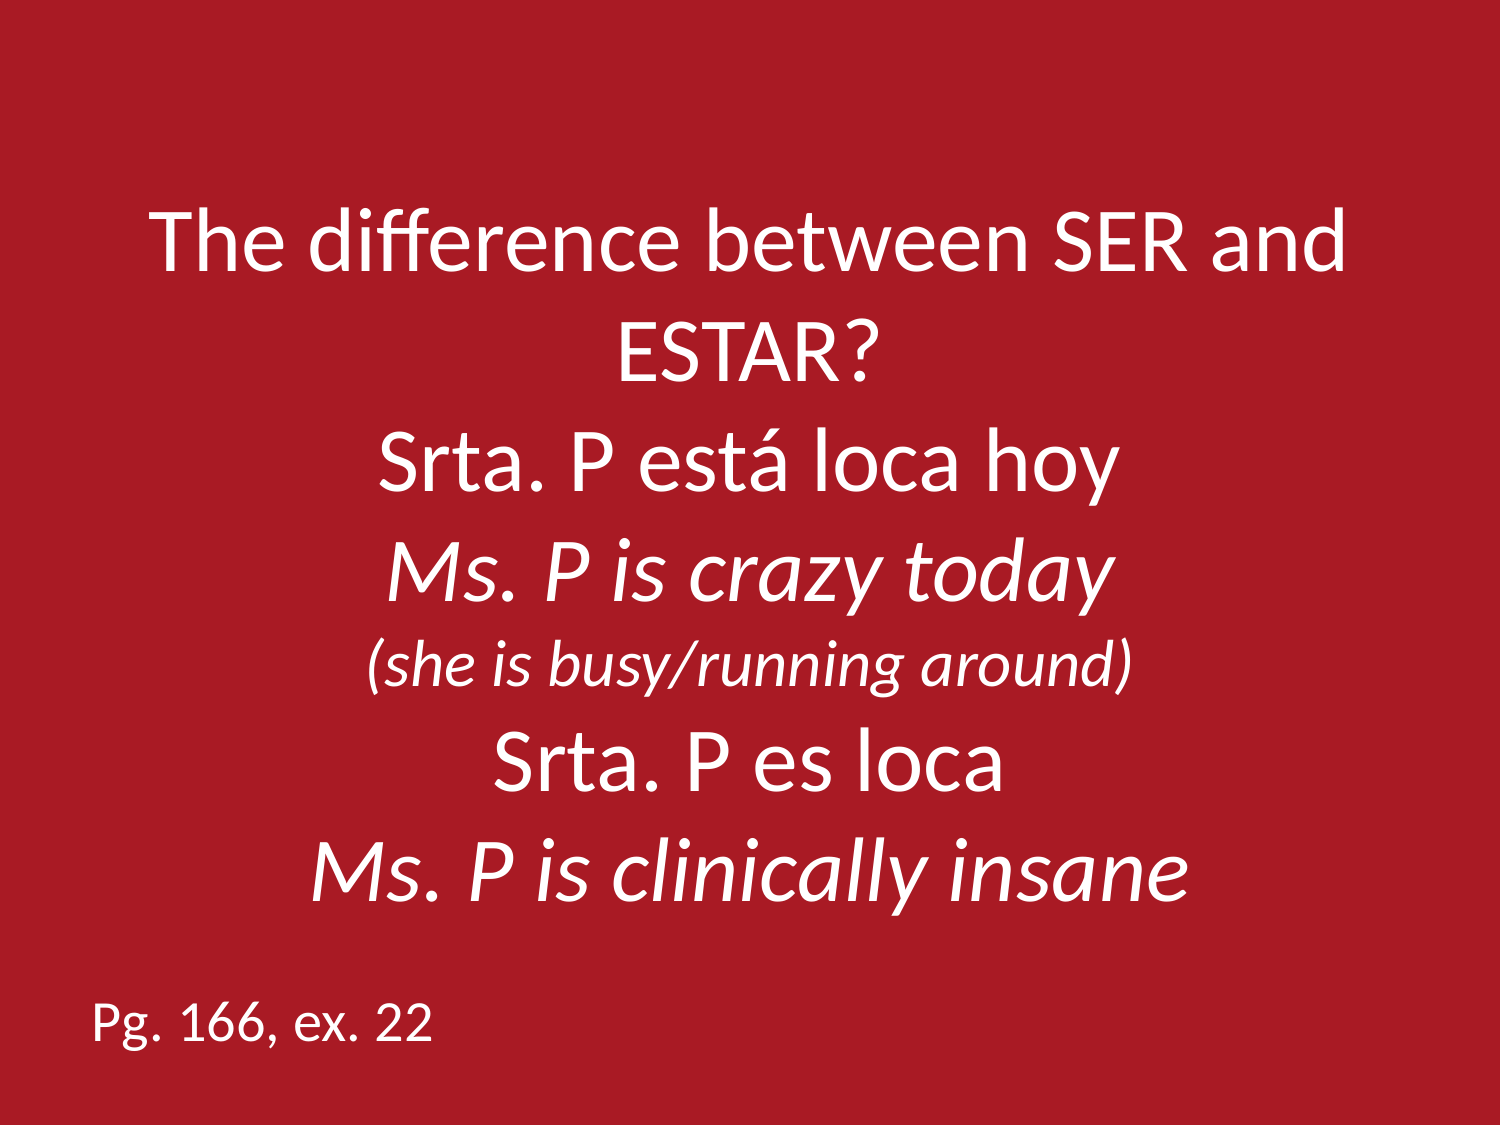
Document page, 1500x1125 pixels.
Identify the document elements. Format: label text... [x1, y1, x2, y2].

title The difference between SER and ESTAR? Srta. P está loca hoy Ms. P is crazy today (she is busy/running around) Srta. P es loca Ms. P is clinically insane [75, 45, 1425, 1055]
text_box Pg. 166, ex. 22 [77, 975, 449, 1061]
